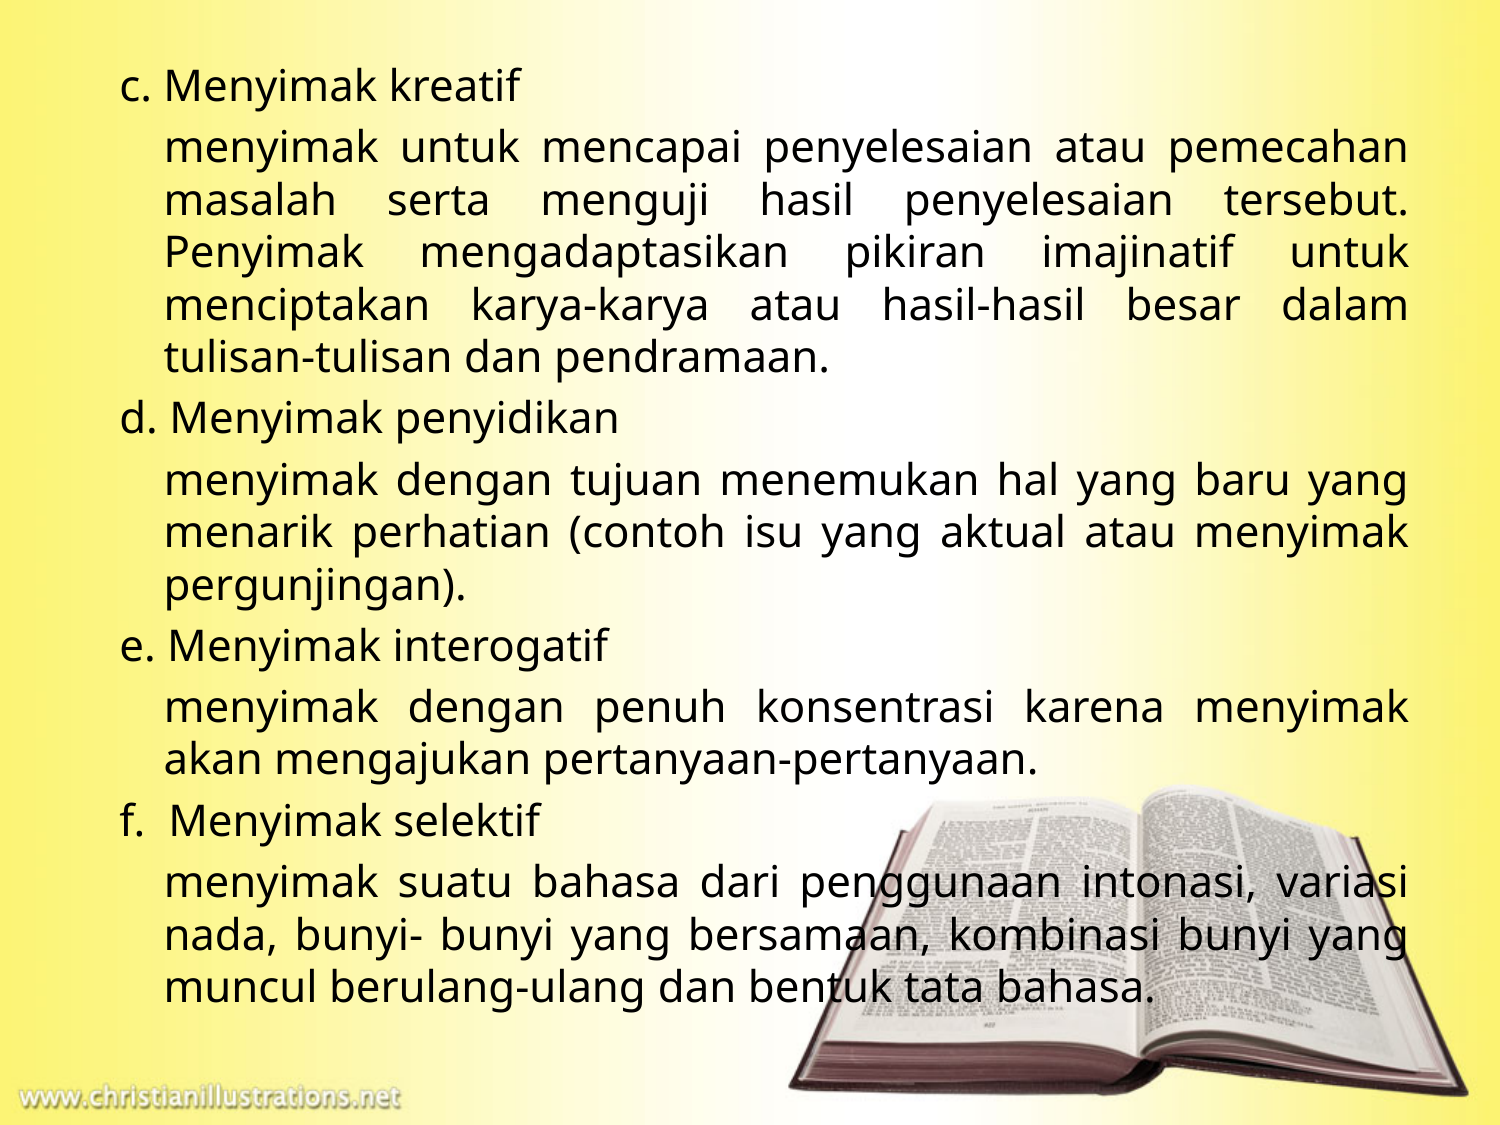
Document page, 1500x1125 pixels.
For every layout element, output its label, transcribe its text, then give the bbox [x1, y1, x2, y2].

picture [0, 0, 1500, 1125]
list c. Menyimak kreatif menyimak untuk mencapai penyelesaian atau pemecahan masalah serta menguji hasil penyelesaian tersebut. Penyimak mengadaptasikan pikiran imajinatif untuk menciptakan karya-karya atau hasil-hasil besar dalam tulisan-tulisan dan pendramaan. d. Menyimak penyidikan menyimak dengan tujuan menemukan hal yang baru yang menarik perhatian (contoh isu yang aktual atau menyimak pergunjingan). e. Menyimak interogatif menyimak dengan penuh konsentrasi karena menyimak akan mengajukan pertanyaan-pertanyaan. Menyimak selektif menyimak suatu bahasa dari penggunaan intonasi, variasi nada, bunyi- bunyi yang bersamaan, kombinasi bunyi yang muncul berulang-ulang dan bentuk tata bahasa. [75, 50, 1425, 1088]
